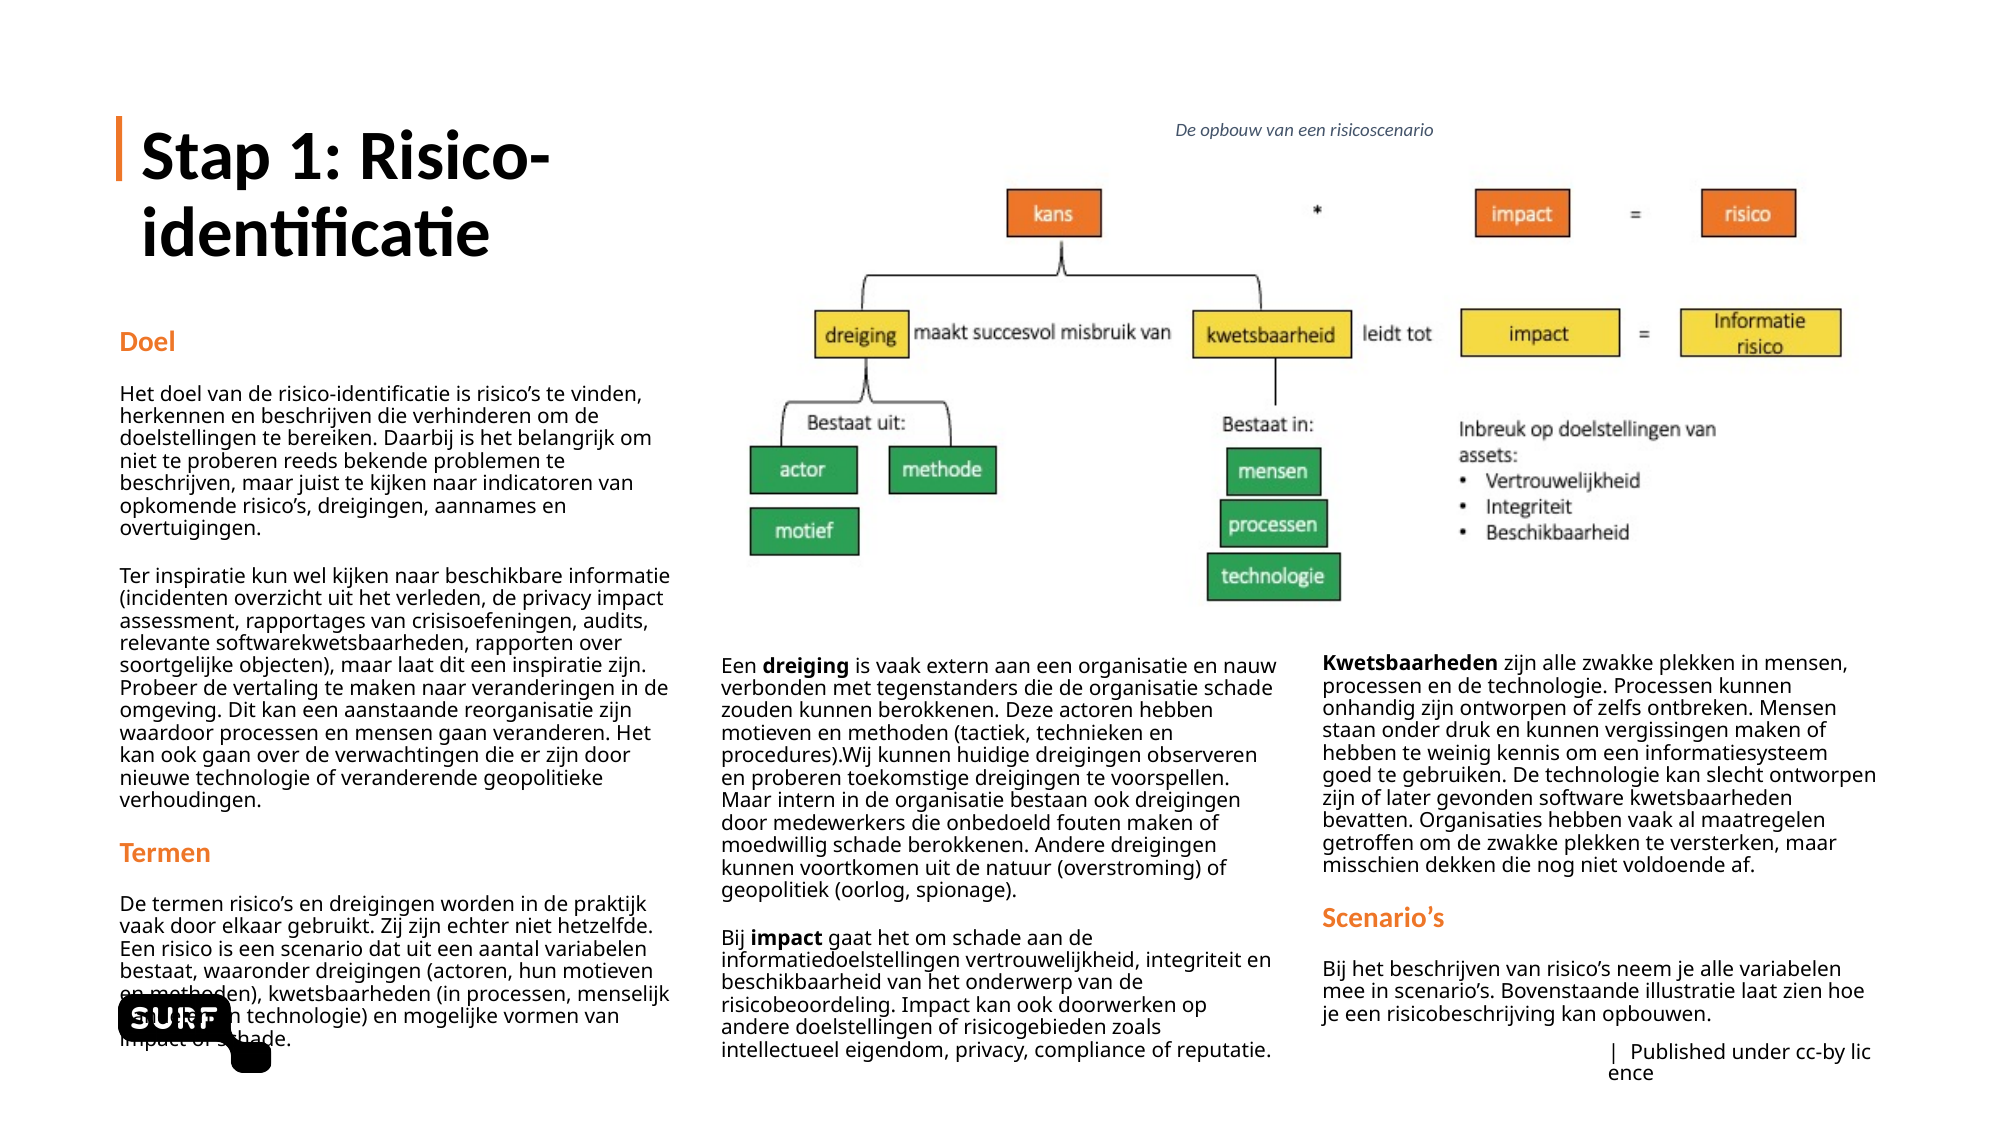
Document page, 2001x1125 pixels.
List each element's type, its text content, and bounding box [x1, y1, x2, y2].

picture [720, 118, 1884, 611]
list Stap 1: Risico-identificatie [141, 118, 677, 285]
text_box De opbouw van een risicoscenario [1160, 110, 2000, 148]
list Een dreiging is vaak extern aan een organisatie en nauw verbonden met tegenstanders die de organisatie schade zouden kunnen berokkenen. Deze actoren hebben motieven en methoden (tactiek, technieken en procedures).Wij kunnen huidige dreigingen observeren en proberen toekomstige dreigingen te voorspellen. Maar intern in de organisatie bestaan ook dreigingen door medewerkers die onbedoeld fouten maken of moedwillig schade berokkenen. Andere dreigingen kunnen voortkomen uit de natuur (overstroming) of geopolitiek (oorlog, spionage). Bij impact gaat het om schade aan de informatiedoelstellingen vertrouwelijkheid, integriteit en beschikbaarheid van het onderwerp van de risicobeoordeling. Impact kan ook doorwerken op andere doelstellingen of risicogebieden zoals intellectueel eigendom, privacy, compliance of reputatie. [721, 655, 1279, 953]
list Kwetsbaarheden zijn alle zwakke plekken in mensen, processen en de technologie. Processen kunnen onhandig zijn ontworpen of zelfs ontbreken. Mensen staan onder druk en kunnen vergissingen maken of hebben te weinig kennis om een informatiesysteem goed te gebruiken. De technologie kan slecht ontworpen zijn of later gevonden software kwetsbaarheden bevatten. Organisaties hebben vaak al maatregelen getroffen om de zwakke plekken te versterken, maar misschien dekken die nog niet voldoende af. Scenario’s Bij het beschrijven van risico’s neem je alle variabelen mee in scenario’s. Bovenstaande illustratie laat zien hoe je een risicobeschrijving kan opbouwen. [1322, 652, 1880, 950]
footer | Published under cc-by licence [1607, 1040, 1880, 1066]
list Doel Het doel van de risico-identificatie is risico’s te vinden, herkennen en beschrijven die verhinderen om de doelstellingen te bereiken. Daarbij is het belangrijk om niet te proberen reeds bekende problemen te beschrijven, maar juist te kijken naar indicatoren van opkomende risico’s, dreigingen, aannames en overtuigingen. Ter inspiratie kun wel kijken naar beschikbare informatie (incidenten overzicht uit het verleden, de privacy impact assessment, rapportages van crisisoefeningen, audits, relevante softwarekwetsbaarheden, rapporten over soortgelijke objecten), maar laat dit een inspiratie zijn. Probeer de vertaling te maken naar veranderingen in de omgeving. Dit kan een aanstaande reorganisatie zijn waardoor processen en mensen gaan veranderen. Het kan ook gaan over de verwachtingen die er zijn door nieuwe technologie of veranderende geopolitieke verhoudingen. Termen De termen risico’s en dreigingen worden in de praktijk vaak door elkaar gebruikt. Zij zijn echter niet hetzelfde. Een risico is een scenario dat uit een aantal variabelen bestaat, waaronder dreigingen (actoren, hun motieven en methoden), kwetsbaarheden (in processen, menselijk handelen en technologie) en mogelijke vormen van impact of schade. [119, 326, 677, 953]
list [118, 994, 272, 1073]
list [116, 116, 123, 182]
